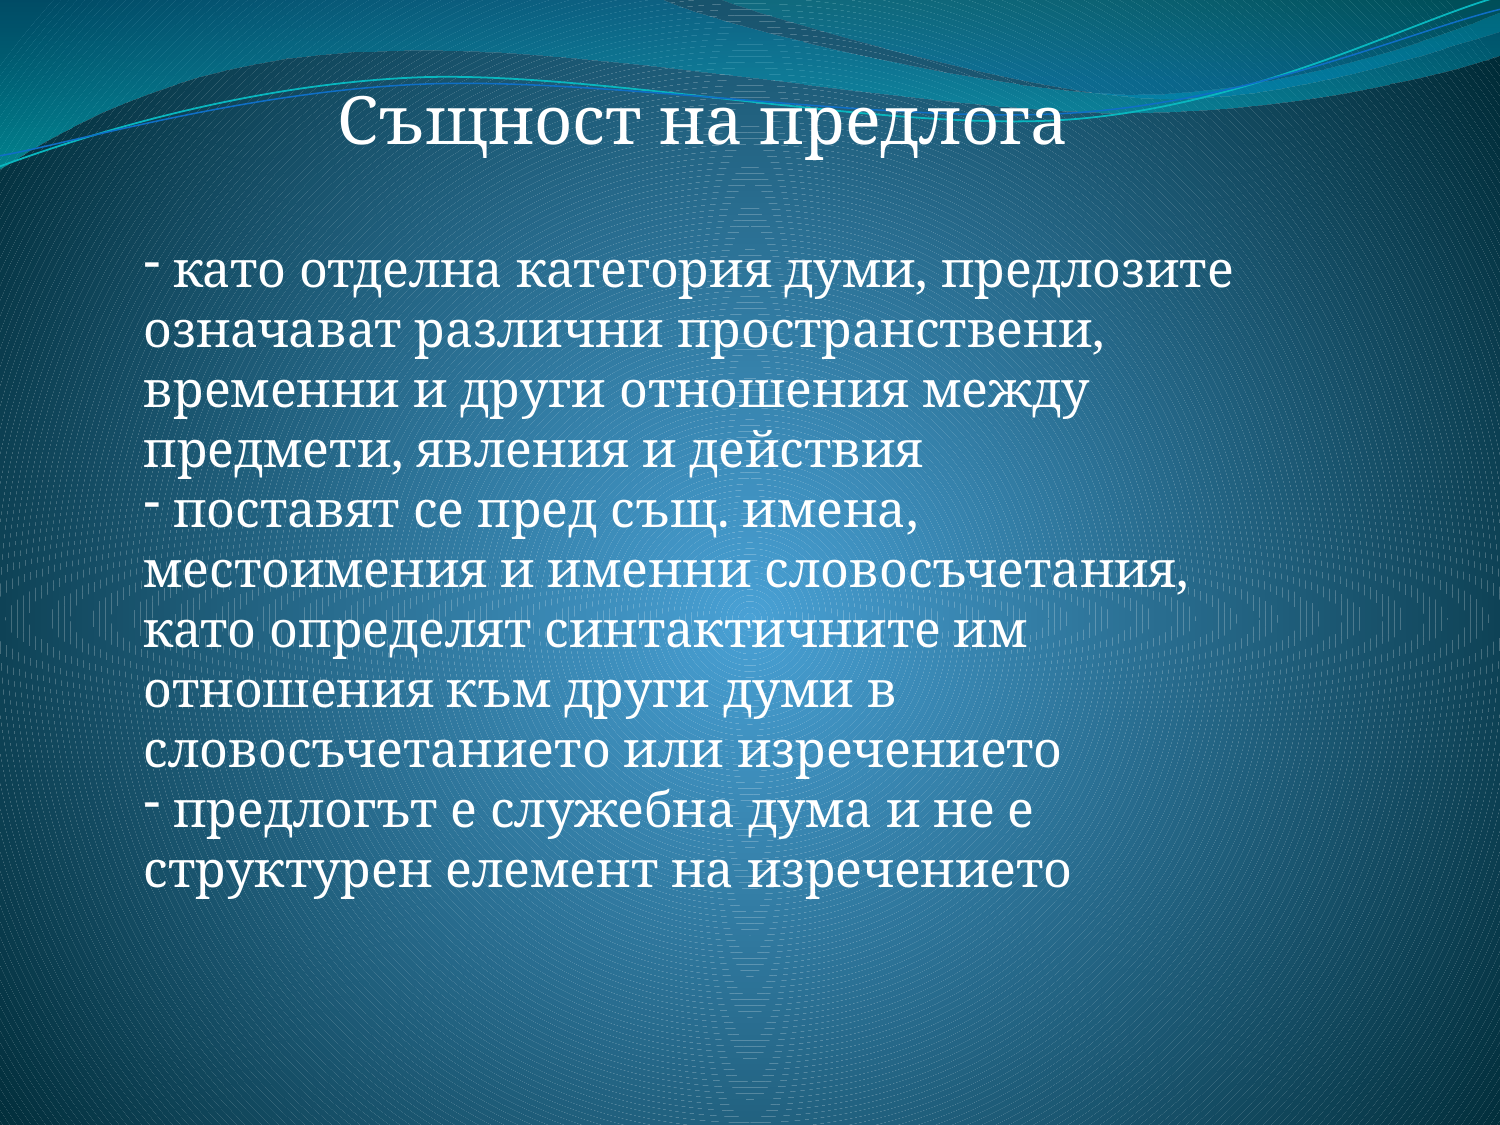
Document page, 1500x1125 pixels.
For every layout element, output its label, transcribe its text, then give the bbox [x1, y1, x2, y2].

text_box Същност на предлога като отделна категория думи, предлозите означават различни пространствени, временни и други отношения между предмети, явления и действия поставят се пред същ. имена, местоимения и именни словосъчетания, като определят синтактичните им отношения към други думи в словосъчетанието или изречението предлогът е служебна дума и не е структурен елемент на изречението [128, 70, 1278, 1045]
